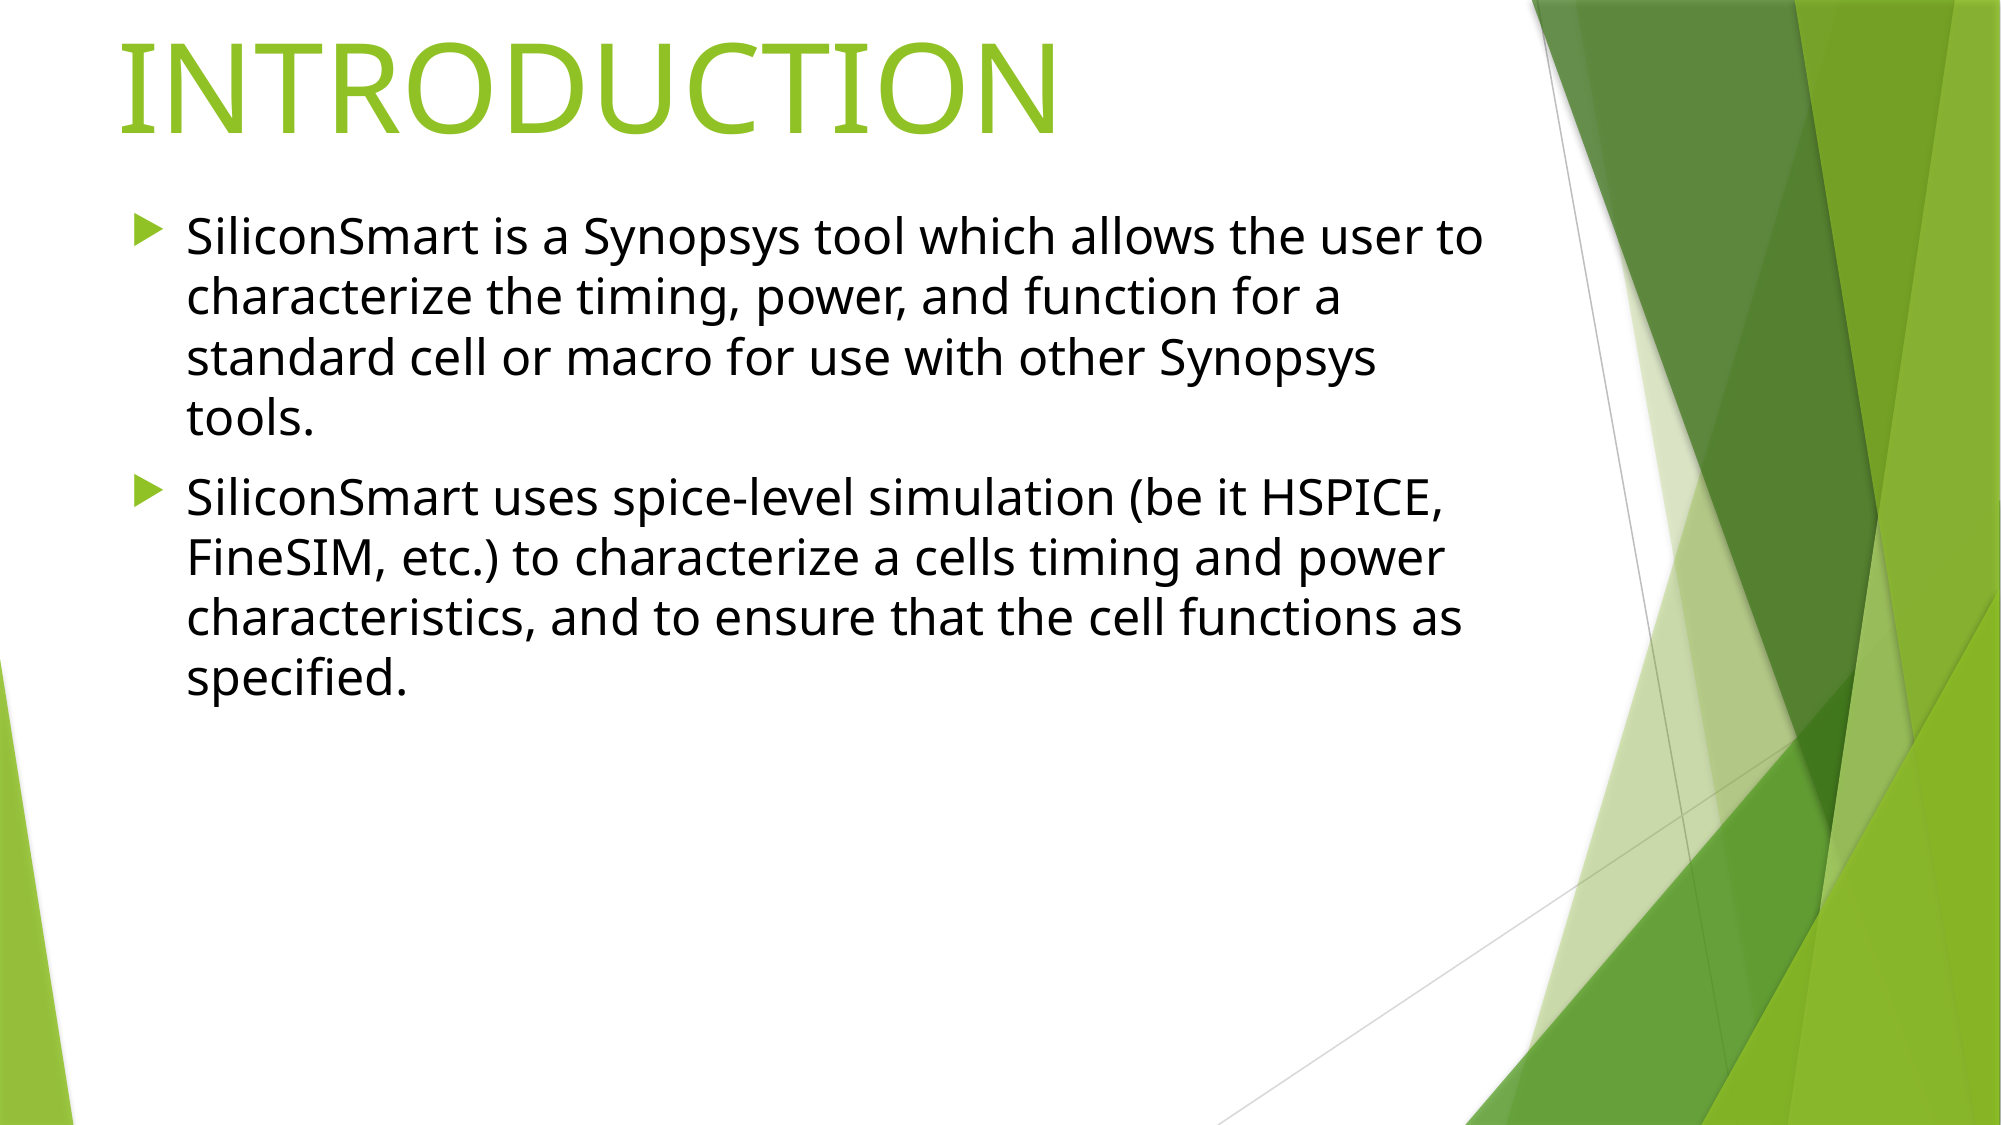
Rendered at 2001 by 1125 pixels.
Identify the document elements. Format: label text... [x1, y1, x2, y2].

title INTRODUCTION [102, 1, 1522, 331]
list SiliconSmart is a Synopsys tool which allows the user to characterize the timing, power, and function for a standard cell or macro for use with other Synopsys tools. SiliconSmart uses spice-level simulation (be it HSPICE, FineSIM, etc.) to characterize a cells timing and power characteristics, and to ensure that the cell functions as specified. [115, 197, 1522, 992]
